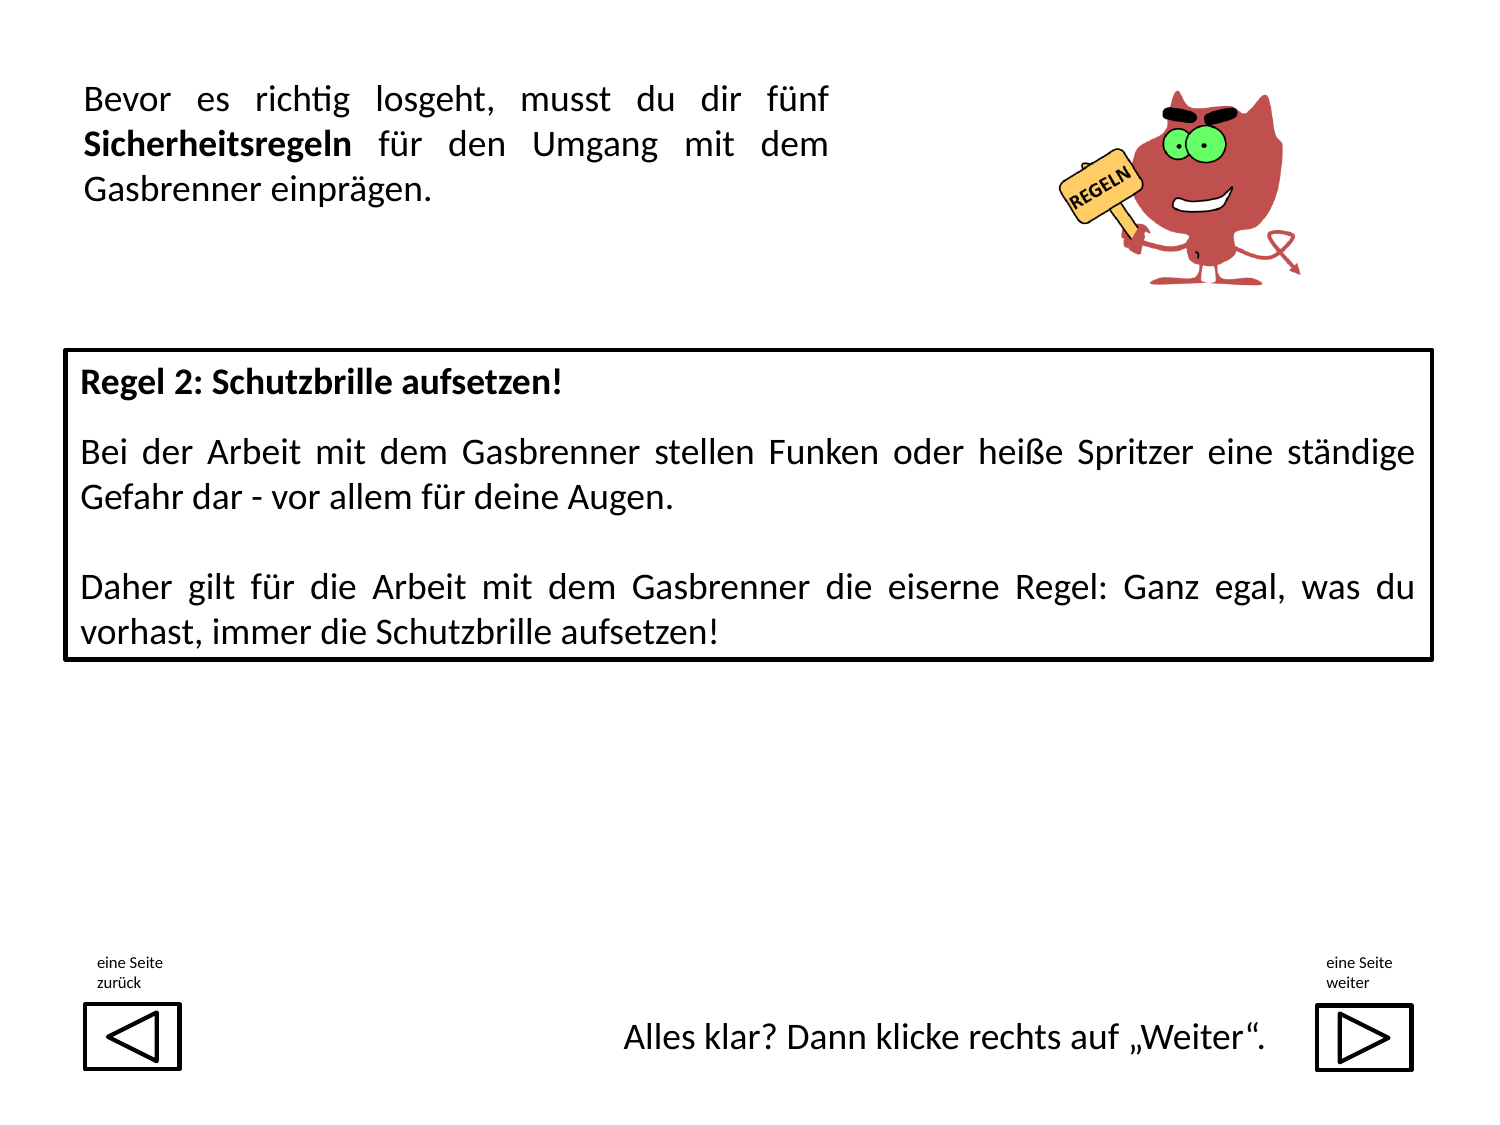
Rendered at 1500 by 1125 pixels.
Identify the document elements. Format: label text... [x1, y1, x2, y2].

text_box Regel 2: Schutzbrille aufsetzen! Bei der Arbeit mit dem Gasbrenner stellen Funken oder heiße Spritzer eine ständige Gefahr dar - vor allem für deine Augen. Daher gilt für die Arbeit mit dem Gasbrenner die eiserne Regel: Ganz egal, was du vorhast, immer die Schutzbrille aufsetzen! [65, 349, 1433, 660]
text_box eine Seite weiter [1311, 945, 1429, 1000]
text_box Alles klar? Dann klicke rechts auf „Weiter“. [218, 1004, 1282, 1065]
text_box eine Seite zurück [82, 945, 199, 1000]
text_box Bevor es richtig losgeht, musst du dir fünf Sicherheitsregeln für den Umgang mit dem Gasbrenner einprägen. [68, 66, 845, 217]
picture [1054, 84, 1313, 291]
text_box [83, 1002, 182, 1071]
text_box [1315, 1003, 1414, 1072]
